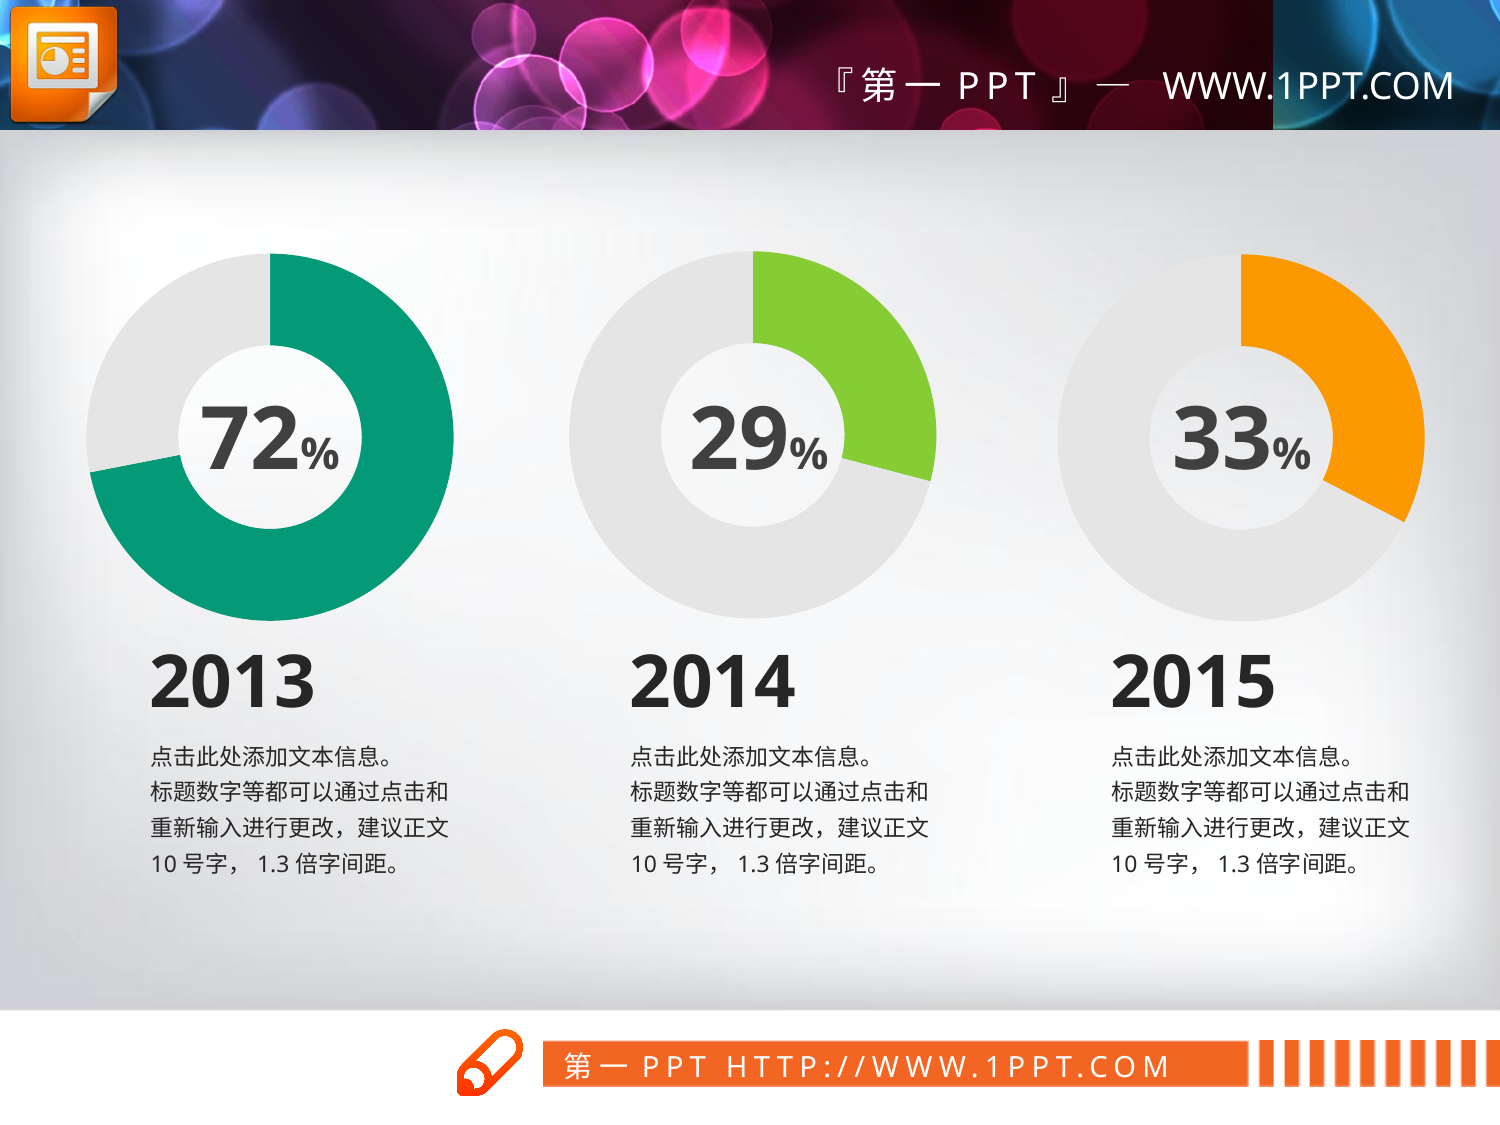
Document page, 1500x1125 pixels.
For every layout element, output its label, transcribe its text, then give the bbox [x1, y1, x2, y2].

text_box 2015 [1098, 638, 1289, 728]
text_box 点击此处添加文本信息。 标题数字等都可以通过点击和重新输入进行更改，建议正文10号字，1.3倍字间距。 [1099, 727, 1423, 883]
chart [0, 243, 1500, 630]
picture [0, 627, 1500, 1012]
text_box 2013 [137, 637, 329, 728]
picture [0, 0, 1500, 246]
text_box 点击此处添加文本信息。 标题数字等都可以通过点击和重新输入进行更改，建议正文10号字，1.3倍字间距。 [618, 727, 942, 883]
text_box 2014 [617, 635, 809, 728]
text_box 点击此处添加文本信息。 标题数字等都可以通过点击和重新输入进行更改，建议正文10号字，1.3倍字间距。 [138, 727, 462, 883]
picture [543, 1040, 1500, 1087]
